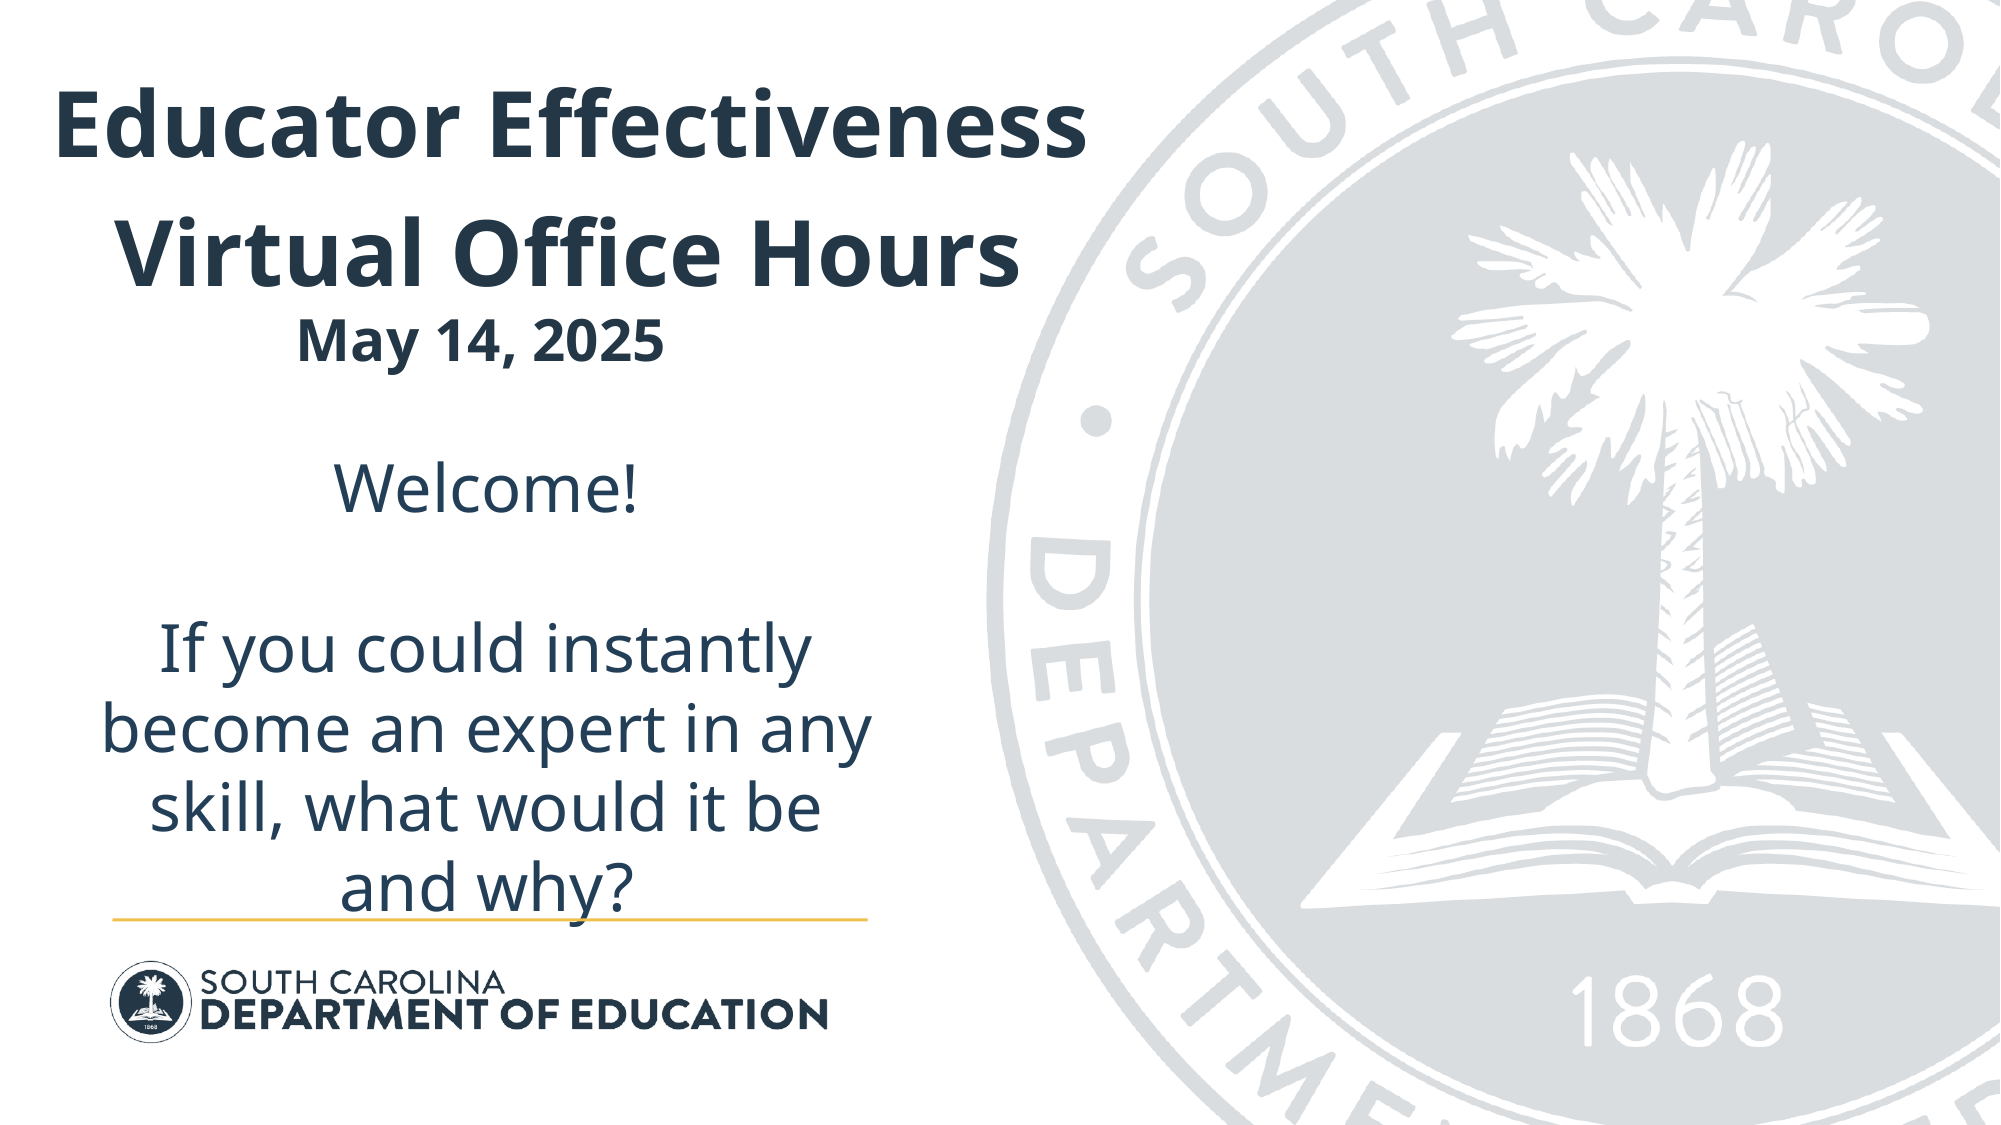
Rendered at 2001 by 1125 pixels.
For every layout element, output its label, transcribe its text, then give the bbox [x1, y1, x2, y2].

text_box Welcome! If you could instantly become an expert in any skill, what would it be and why? [68, 437, 906, 933]
text_box [986, 0, 2000, 1125]
title Educator Effectiveness Virtual Office Hours [0, 65, 986, 309]
text_box May 14, 2025 [295, 332, 986, 374]
picture [66, 923, 868, 1085]
